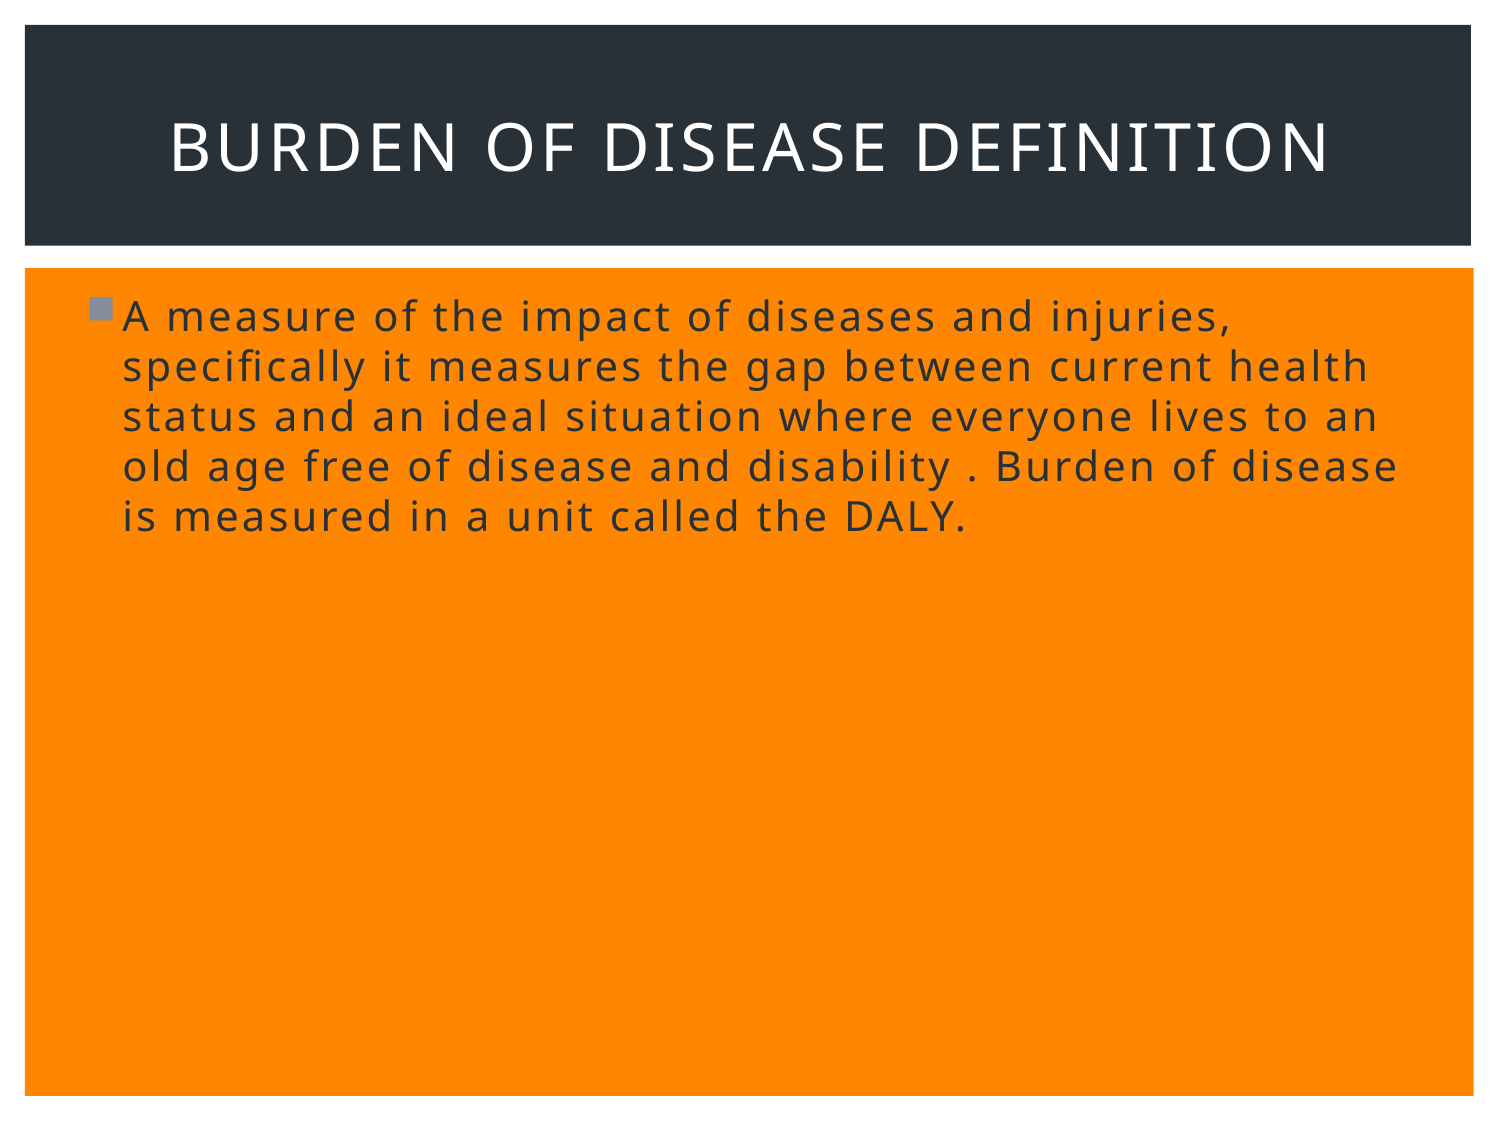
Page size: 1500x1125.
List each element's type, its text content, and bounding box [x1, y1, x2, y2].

list A measure of the impact of diseases and injuries, specifically it measures the gap between current health status and an ideal situation where everyone lives to an old age free of disease and disability . Burden of disease is measured in a unit called the DALY. [62, 281, 1442, 1005]
title Burden of disease definition [62, 58, 1438, 232]
